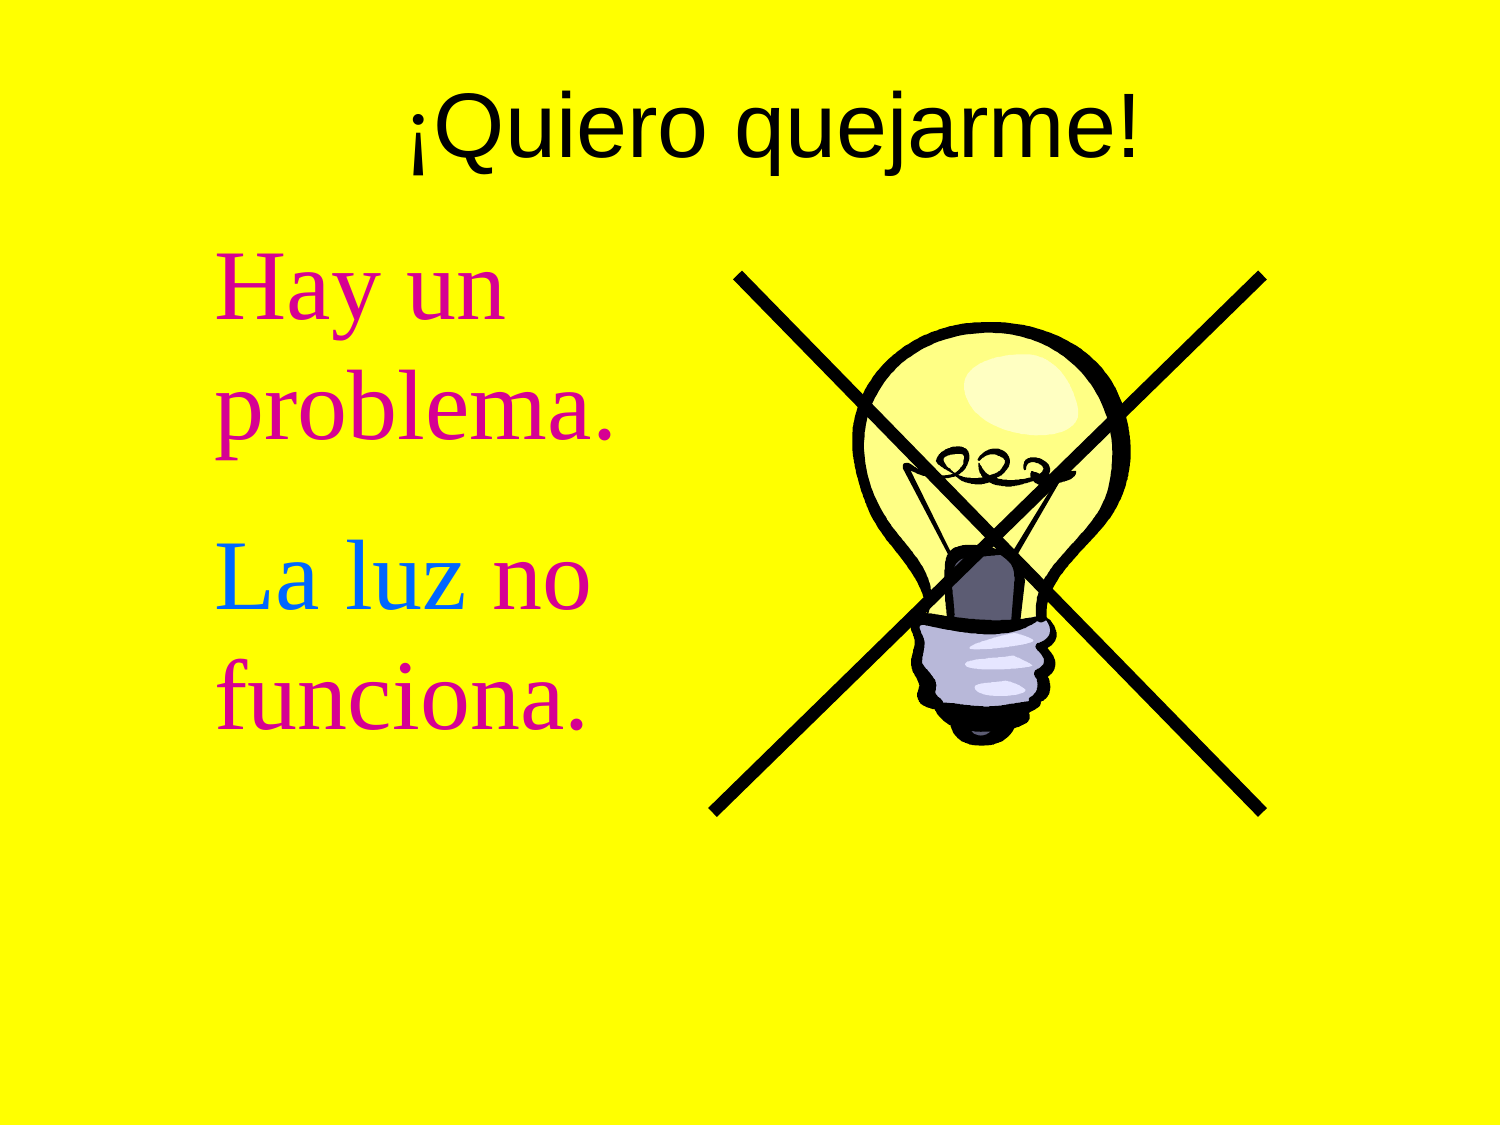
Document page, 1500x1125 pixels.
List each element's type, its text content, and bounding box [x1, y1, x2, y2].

text_box ¡Quiero quejarme! [135, 0, 1411, 242]
picture [844, 314, 1139, 754]
text_box Hay un problema. La luz no funciona. [200, 242, 763, 757]
